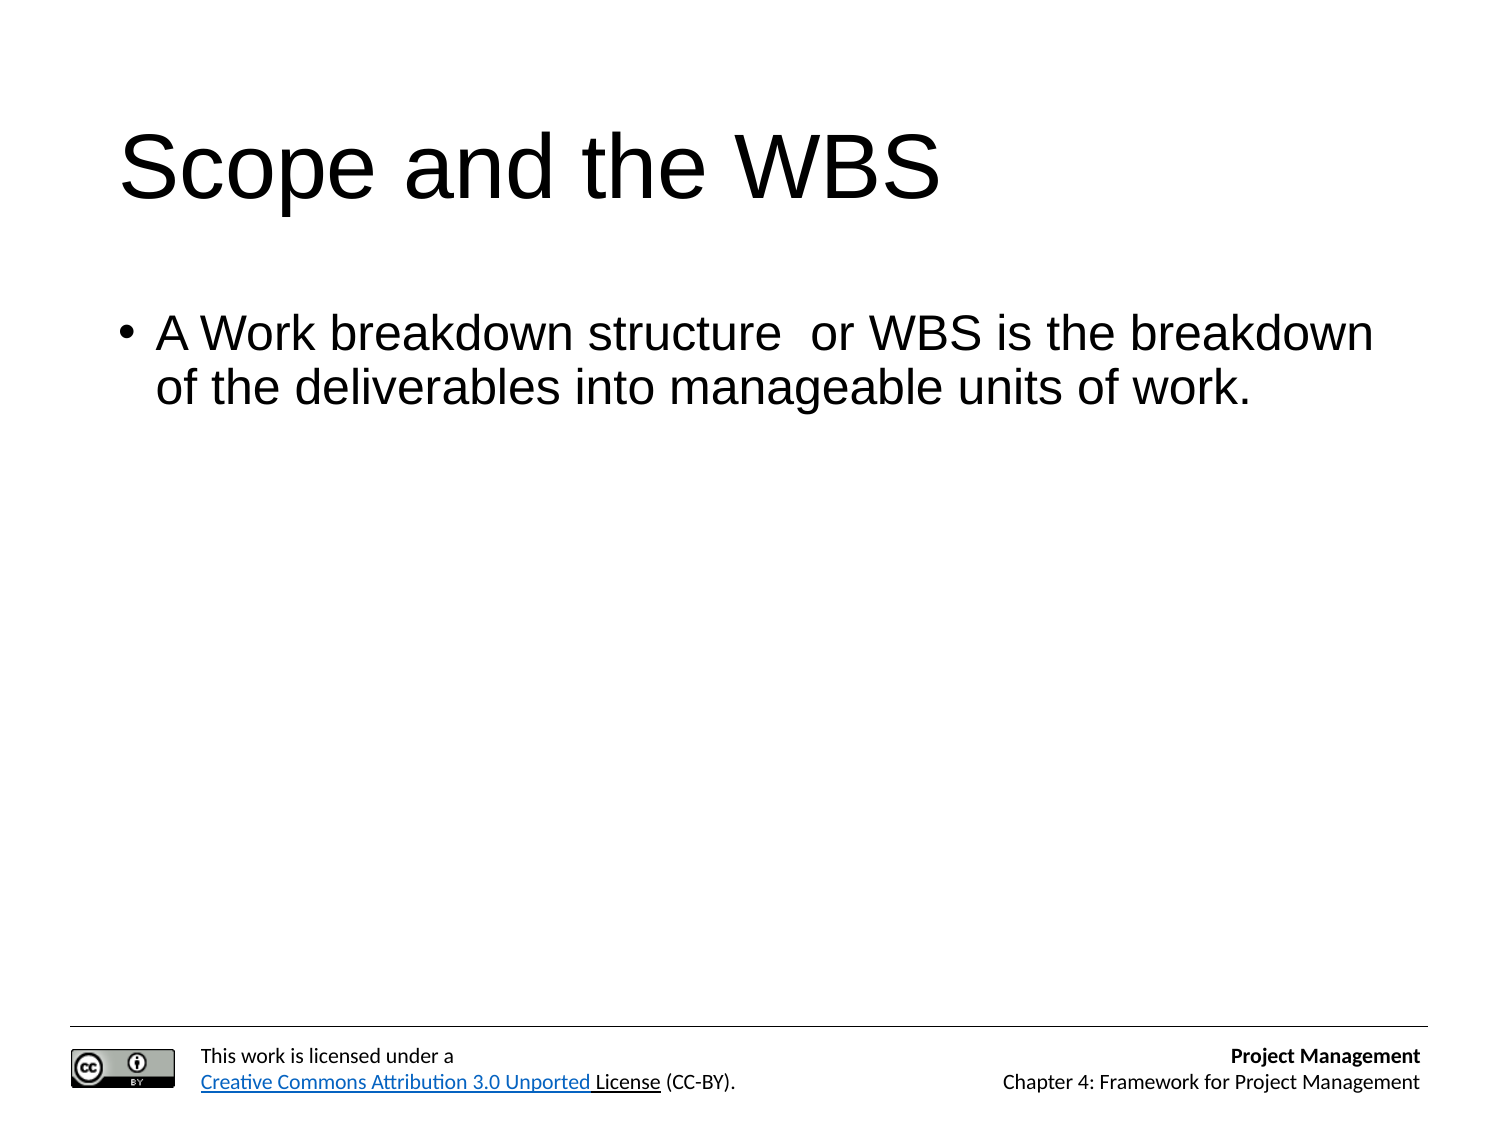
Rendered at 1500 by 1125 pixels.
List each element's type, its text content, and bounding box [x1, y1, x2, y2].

title Scope and the WBS [103, 59, 1397, 278]
picture [71, 1049, 175, 1088]
list A Work breakdown structure or WBS is the breakdown of the deliverables into manageable units of work. [103, 299, 1397, 1014]
